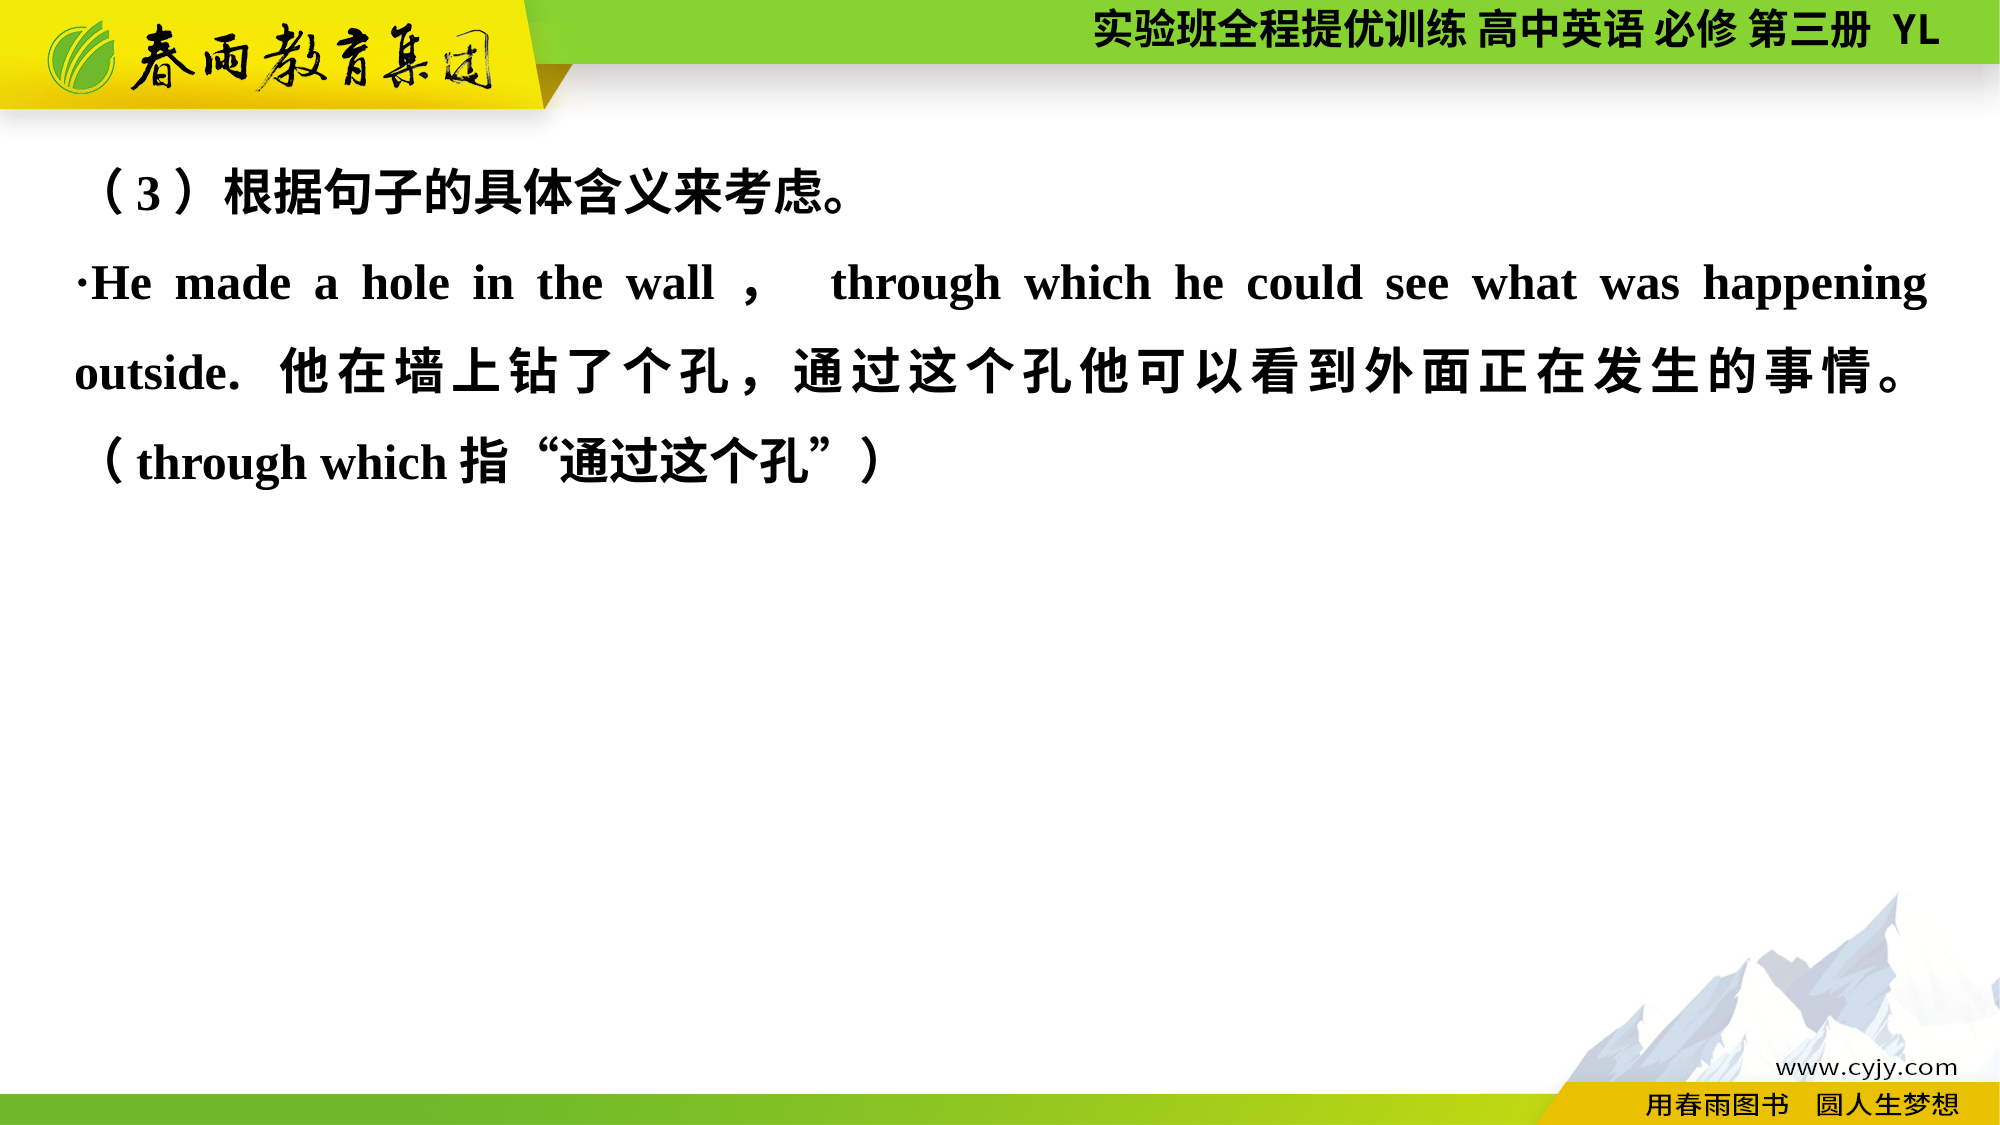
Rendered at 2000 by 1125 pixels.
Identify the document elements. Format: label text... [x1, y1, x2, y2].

picture [0, 0, 2000, 1125]
list （3）根据句子的具体含义来考虑。 ·He made a hole in the wall， through which he could see what was happening outside. 他在墙上钻了个孔，通过这个孔他可以看到外面正在发生的事情。（through which指“通过这个孔”） [59, 122, 1944, 490]
